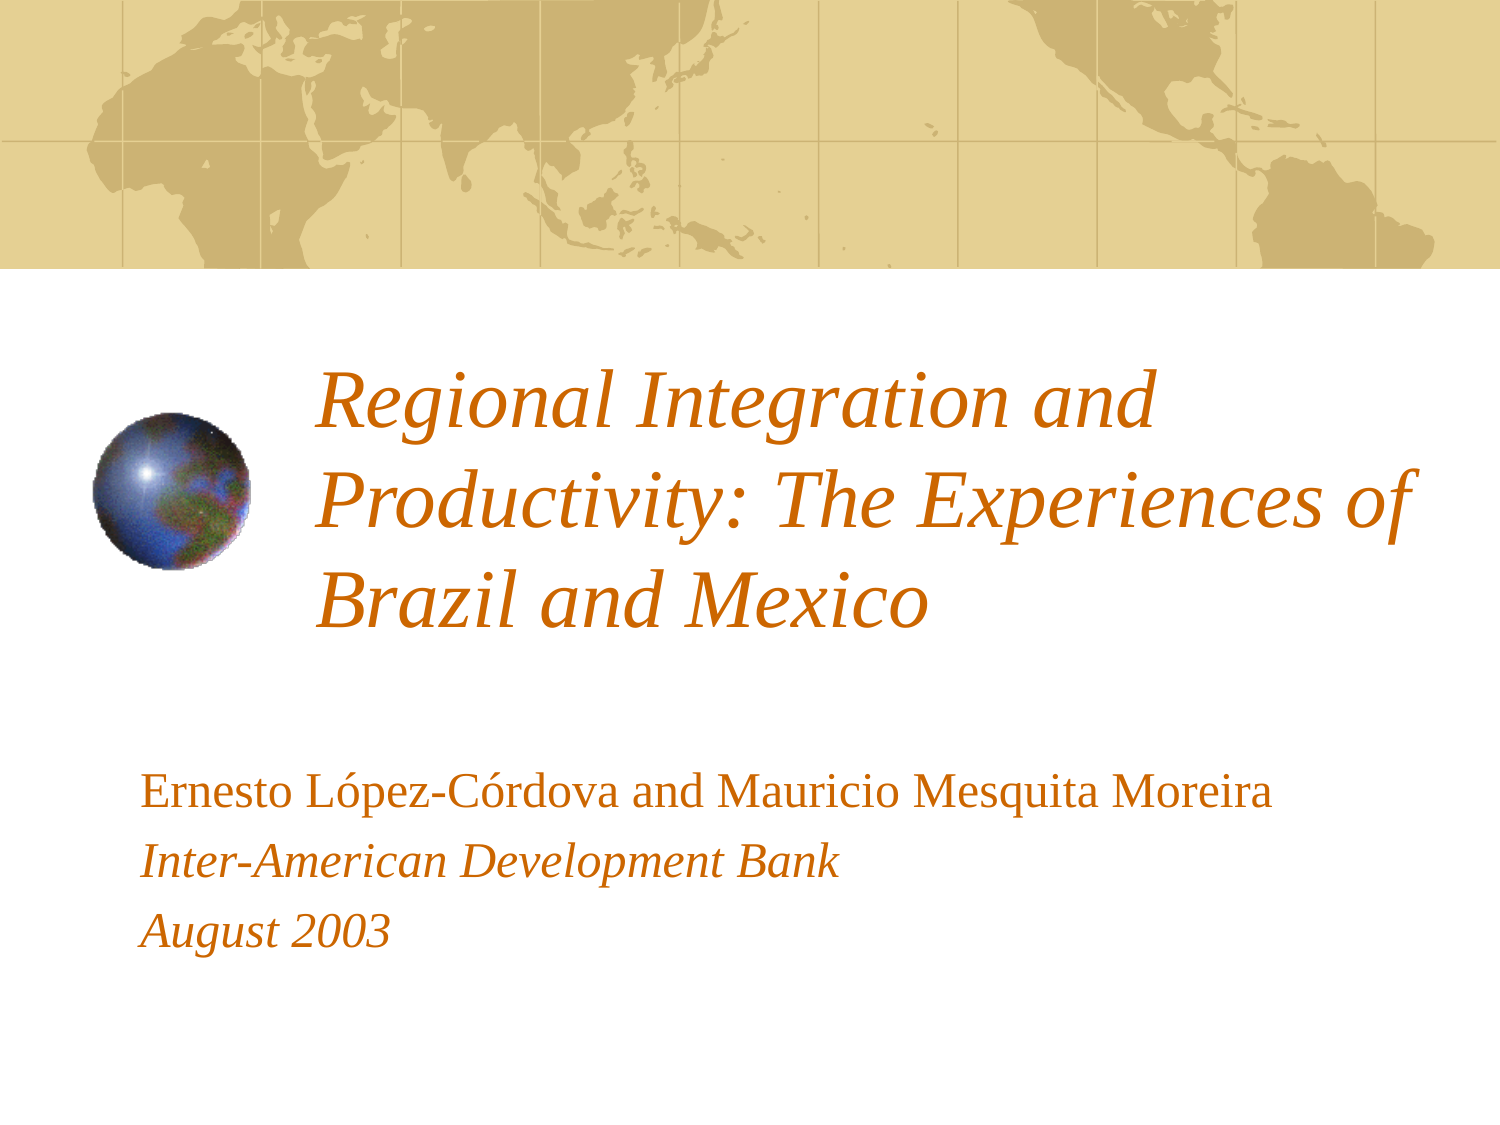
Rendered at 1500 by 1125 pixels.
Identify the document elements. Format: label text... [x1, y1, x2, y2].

picture [87, 407, 268, 575]
title Regional Integration and Productivity: The Experiences of Brazil and Mexico [299, 299, 1438, 688]
subtitle Ernesto López-Córdova and Mauricio Mesquita Moreira Inter-American Development Bank August 2003 [124, 749, 1438, 963]
